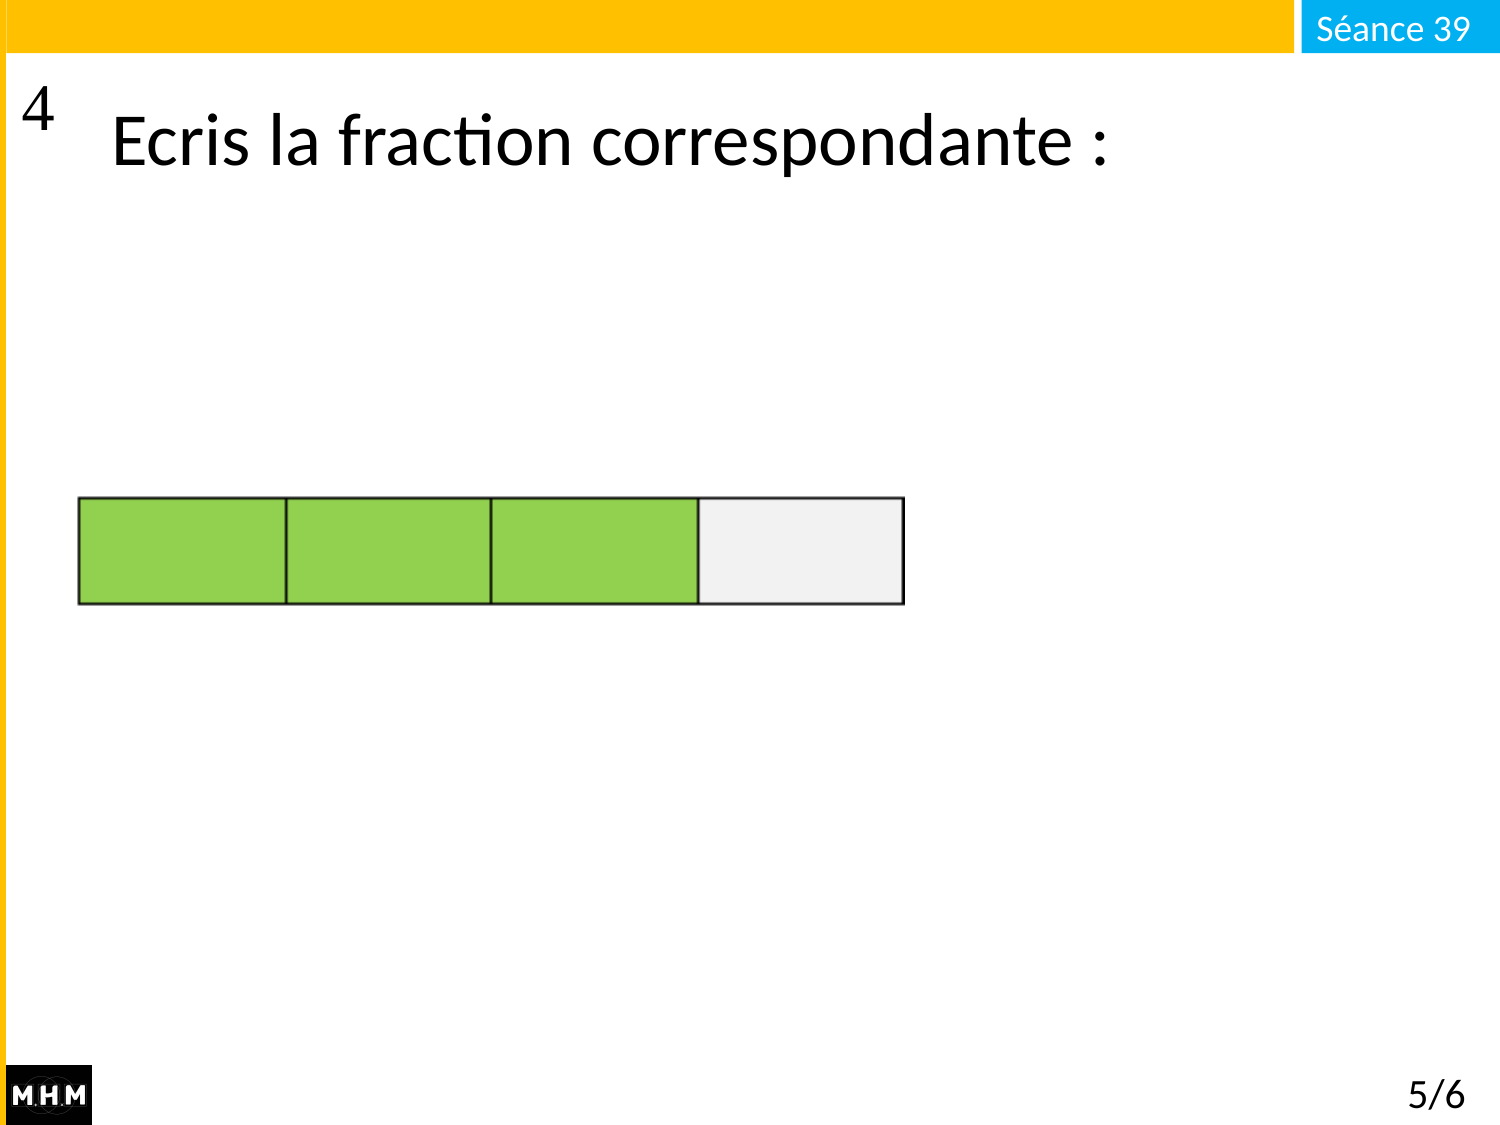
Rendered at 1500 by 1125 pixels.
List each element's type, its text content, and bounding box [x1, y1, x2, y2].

list 5/6 [1373, 1064, 1500, 1125]
picture [71, 480, 905, 611]
title Ecris la fraction correspondante : [96, 60, 1391, 223]
picture [6, 1065, 92, 1125]
